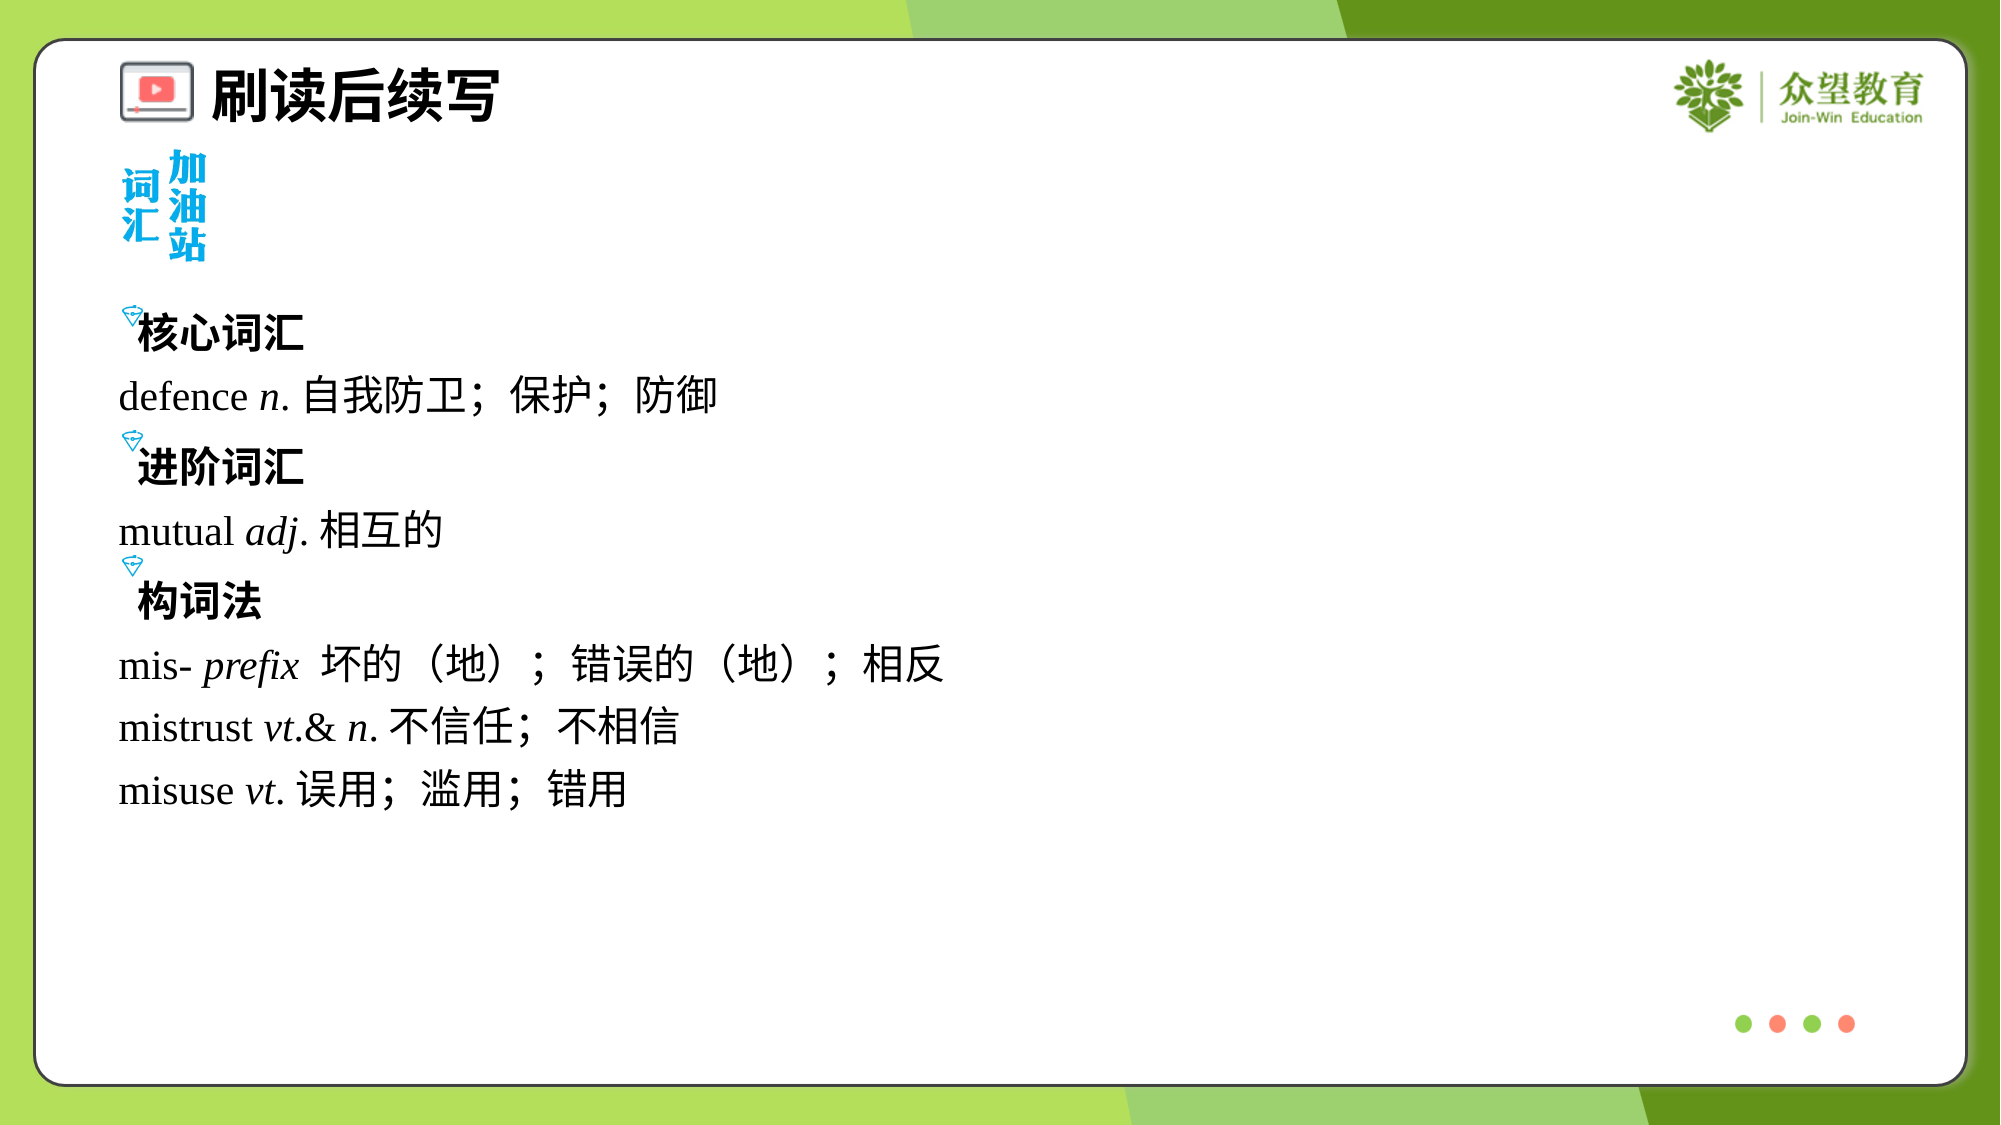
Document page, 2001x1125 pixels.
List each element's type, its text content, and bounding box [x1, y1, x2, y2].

picture [0, 0, 2000, 1125]
text_box &3& 核心词汇 defence n.自我防卫；保护；防御 &4& 进阶词汇 mutual adj.相互的 &5& 构词法 mis- prefix 坏的（地）；错误的（地）；相反 mistrust vt.& n.不信任；不相信 misuse vt.误用；滥用；错用 [118, 285, 1882, 780]
